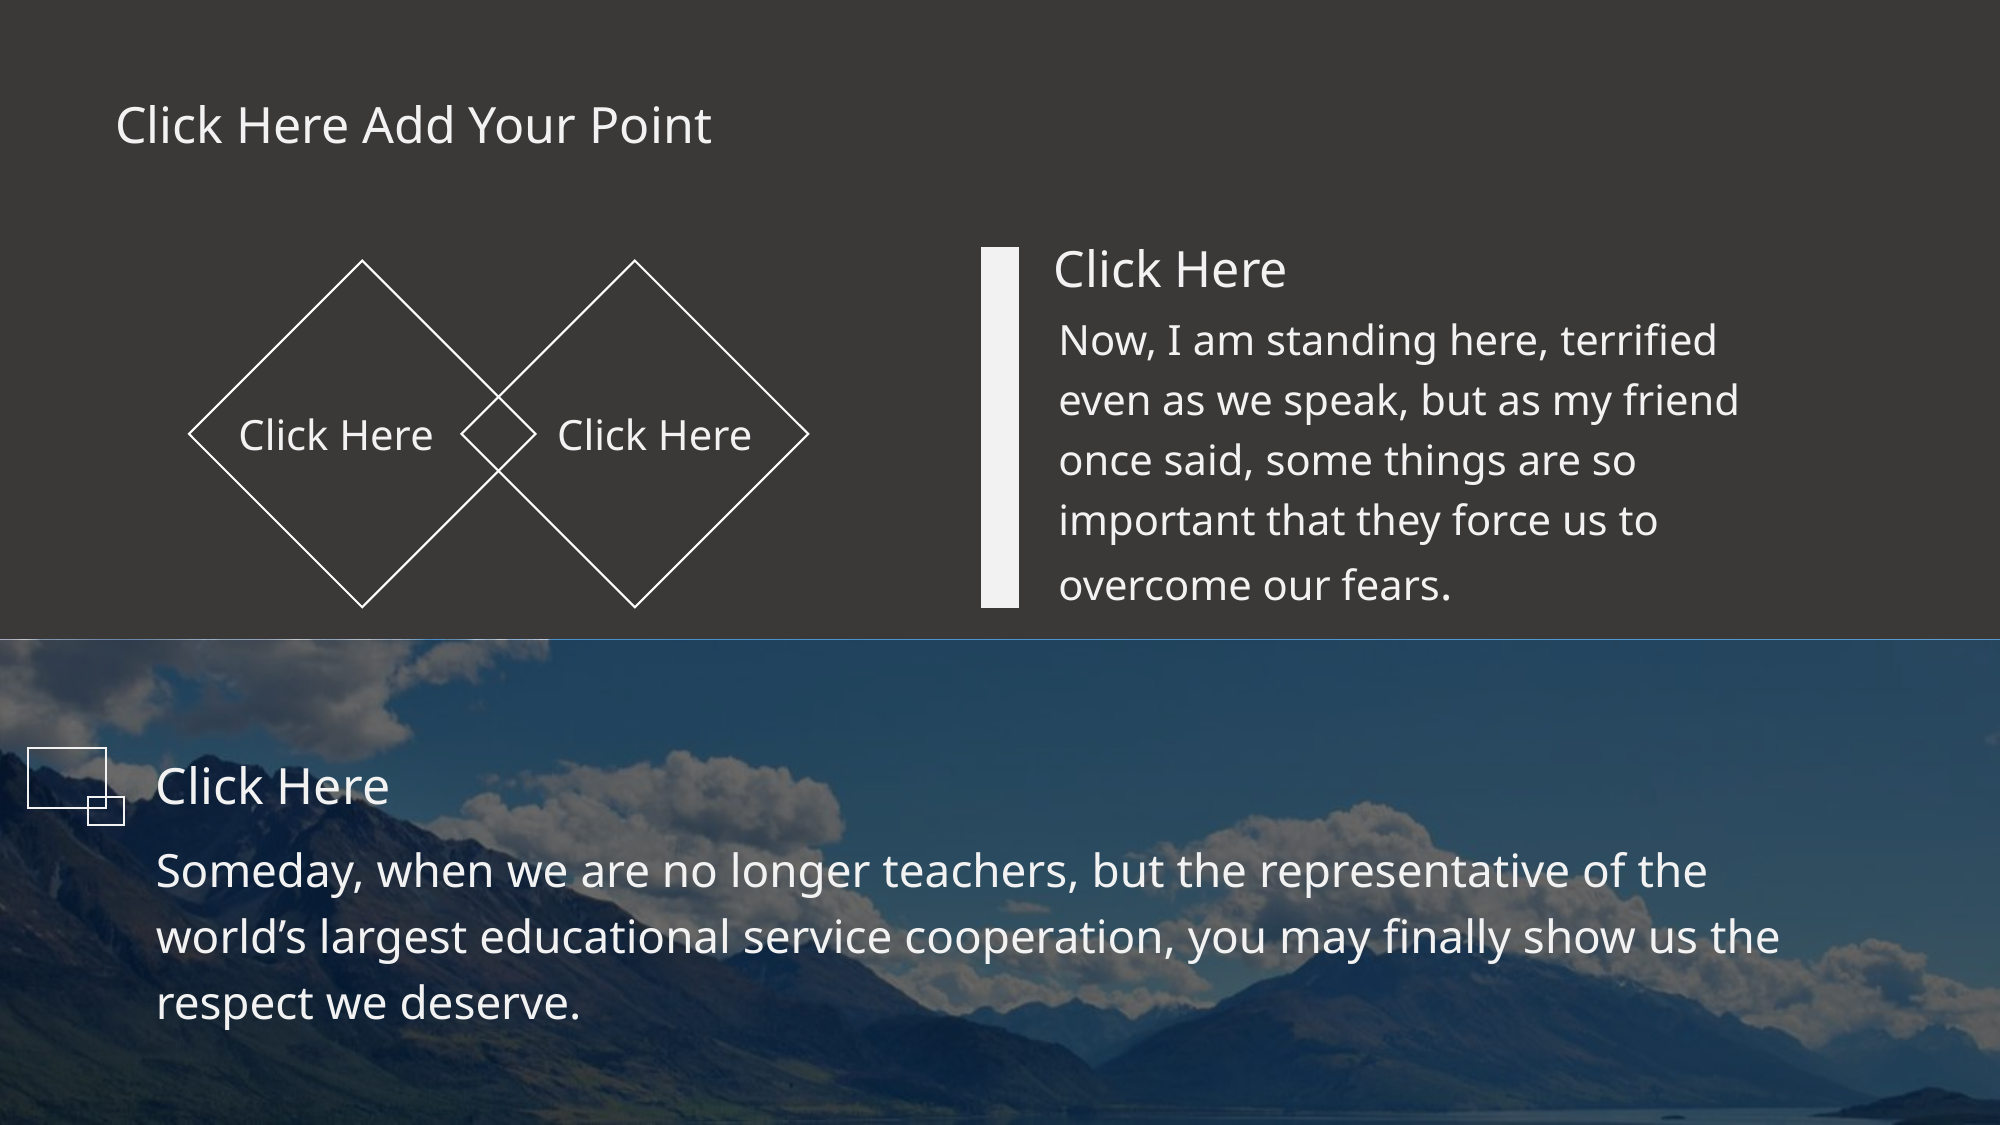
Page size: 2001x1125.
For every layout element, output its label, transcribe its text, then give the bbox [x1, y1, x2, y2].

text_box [0, 639, 2000, 1125]
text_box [27, 747, 124, 825]
text_box [492, 466, 778, 609]
text_box Click Here [1039, 230, 1384, 305]
text_box [981, 247, 1019, 608]
text_box Now, I am standing here, terrified even as we speak, but as my friend once said, some things are so important that they force us to overcome our fears. [1043, 296, 1801, 617]
text_box [187, 259, 498, 609]
text_box Click Here [223, 401, 542, 466]
text_box Click Here [542, 401, 888, 466]
text_box [492, 259, 777, 401]
text_box Click Here Add Your Point [100, 85, 853, 161]
